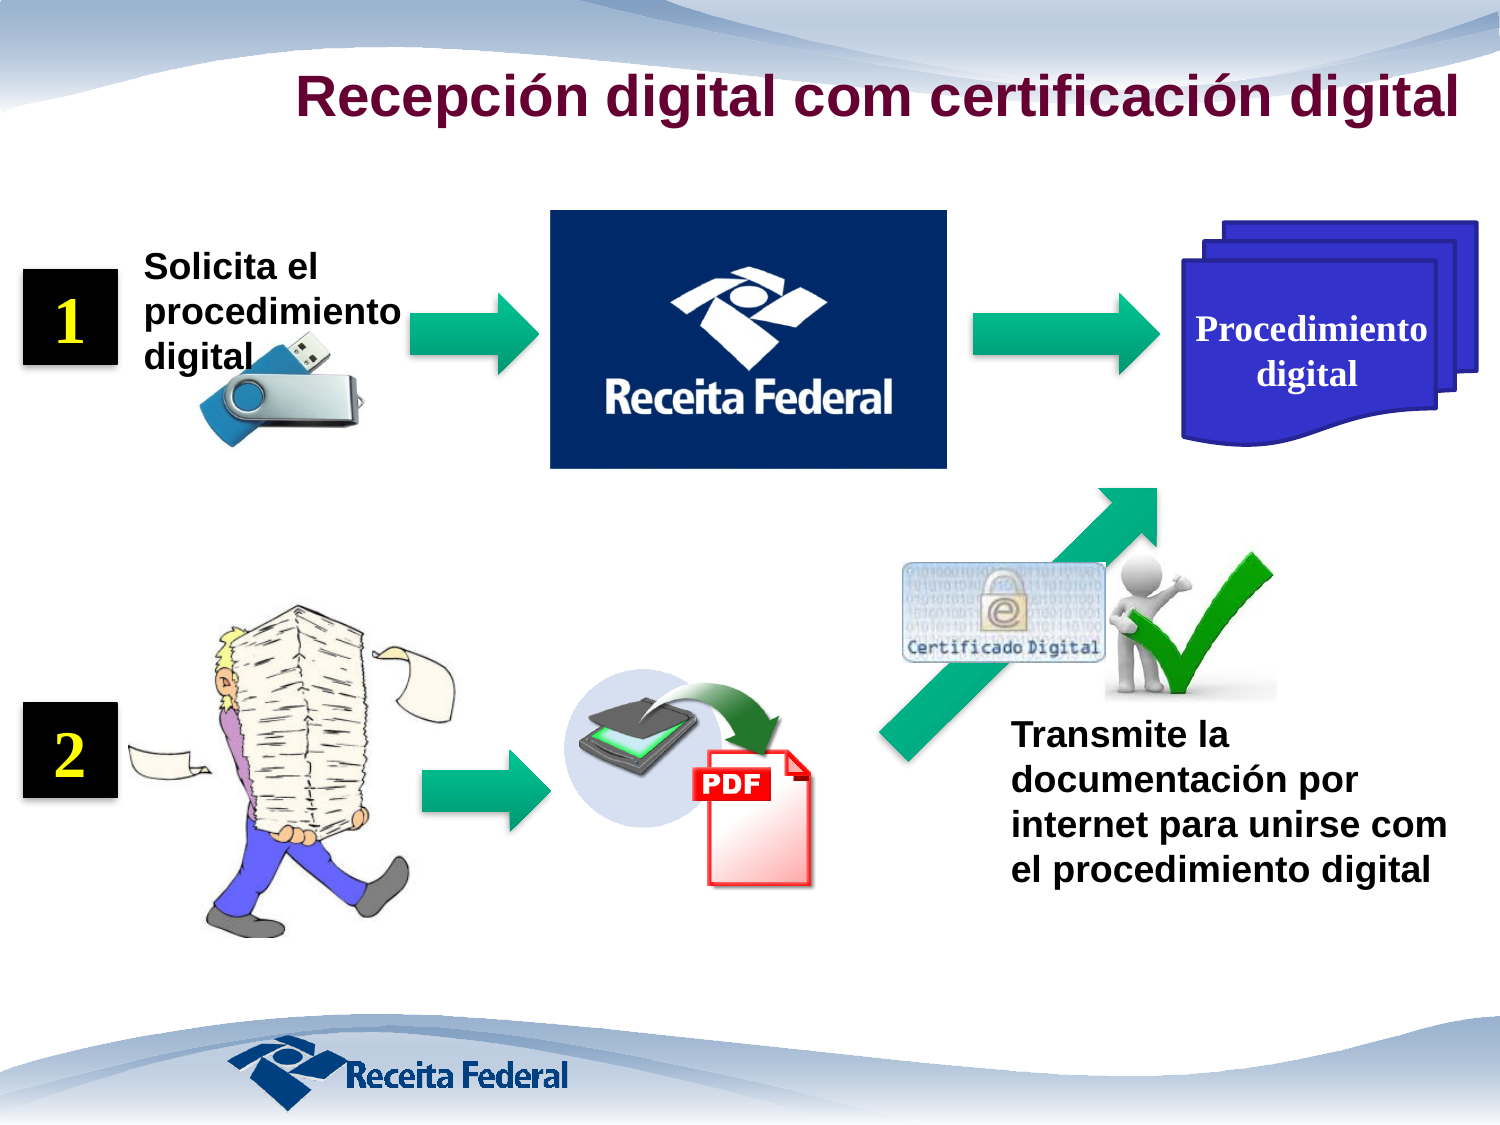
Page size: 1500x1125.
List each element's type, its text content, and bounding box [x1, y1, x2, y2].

picture [128, 597, 467, 938]
text_box [879, 671, 1001, 762]
text_box 1 [23, 269, 118, 365]
text_box Transmite la documentación por internet para unirse com el procedimiento digital [996, 703, 1465, 898]
text_box [1054, 488, 1157, 560]
picture [902, 538, 1281, 704]
text_box [972, 292, 1161, 376]
picture [562, 667, 817, 891]
text_box Procedimiento digital [1181, 220, 1479, 447]
picture [550, 210, 947, 469]
title Recepción digital com certificación digital [17, 42, 1472, 144]
text_box [463, 292, 540, 376]
picture [225, 1033, 576, 1117]
text_box 2 [23, 702, 118, 798]
text_box [472, 750, 551, 833]
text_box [128, 234, 458, 472]
